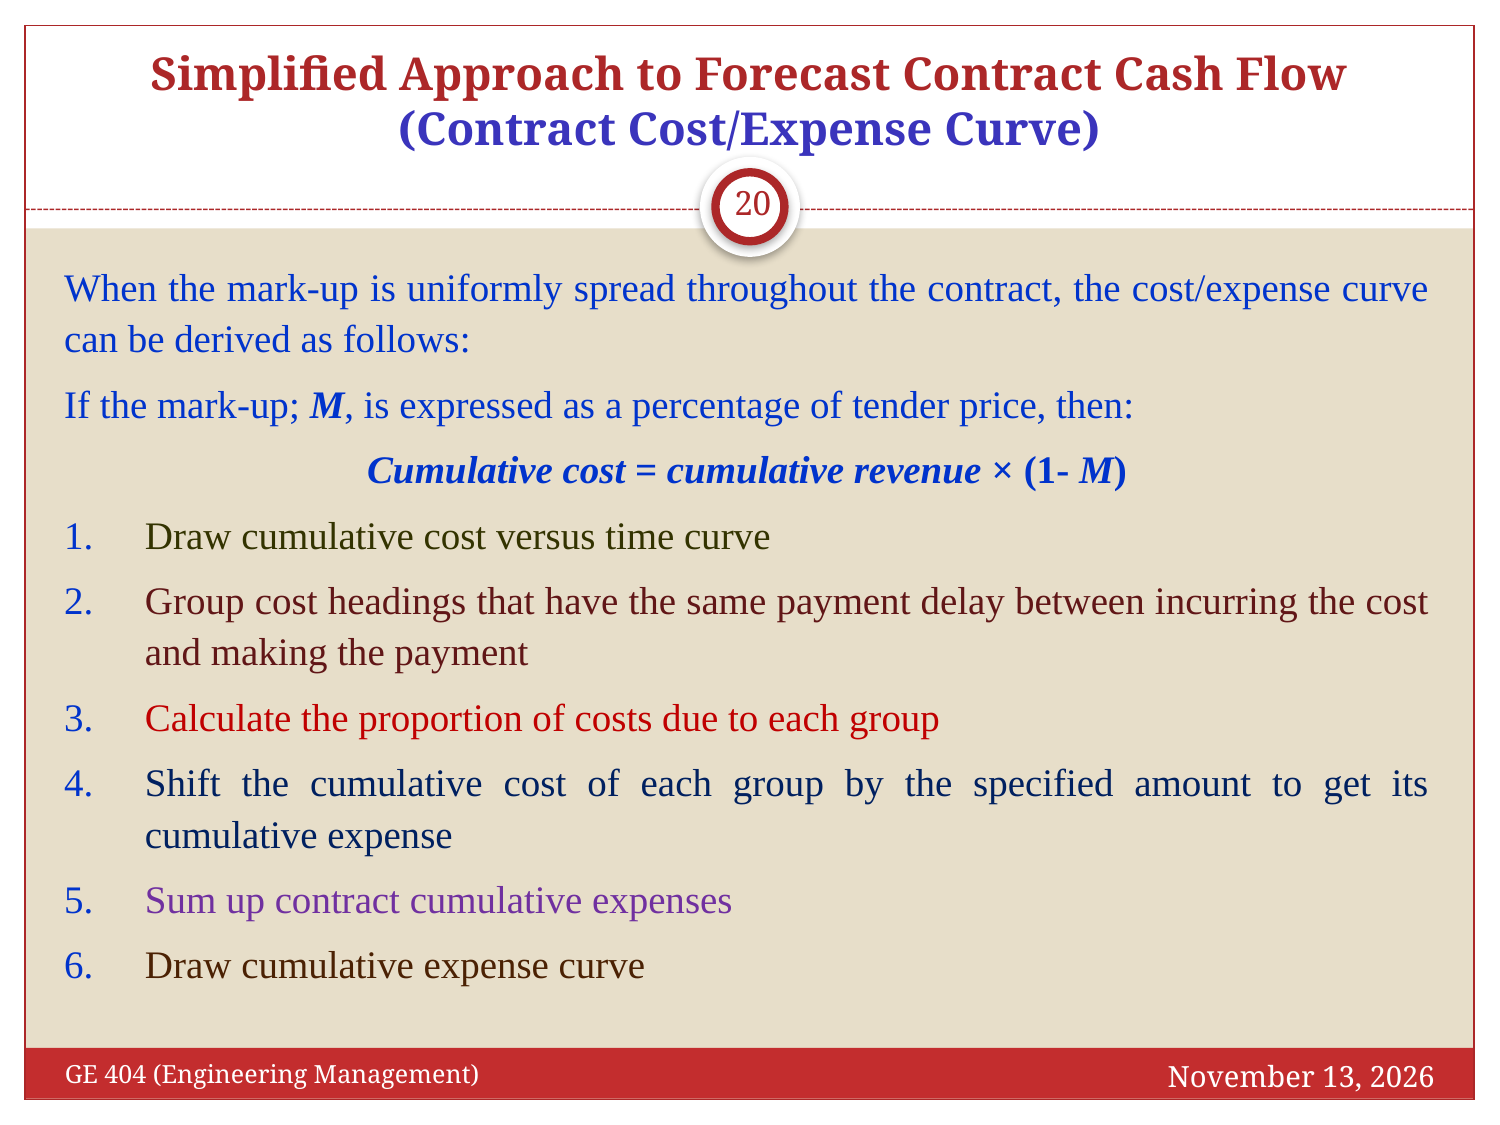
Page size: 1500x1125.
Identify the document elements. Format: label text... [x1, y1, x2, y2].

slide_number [950, 1050, 1450, 1111]
slide_number 20 [715, 168, 791, 241]
title Simplified Approach to Forecast Contract Cash Flow (Contract Cost/Expense Curve) [49, 37, 1450, 162]
footer GE 404 (Engineering Management) [50, 1051, 638, 1112]
list When the mark-up is uniformly spread throughout the contract, the cost/expense curve can be derived as follows: If the mark-up; M, is expressed as a percentage of tender price, then: Cumulative cost = cumulative revenue × (1- M) Draw cumulative cost versus time curve Group cost headings that have the same payment delay between incurring the cost and making the payment Calculate the proportion of costs due to each group Shift the cumulative cost of each group by the specified amount to get its cumulative expense Sum up contract cumulative expenses Draw cumulative expense curve [49, 250, 1445, 1001]
